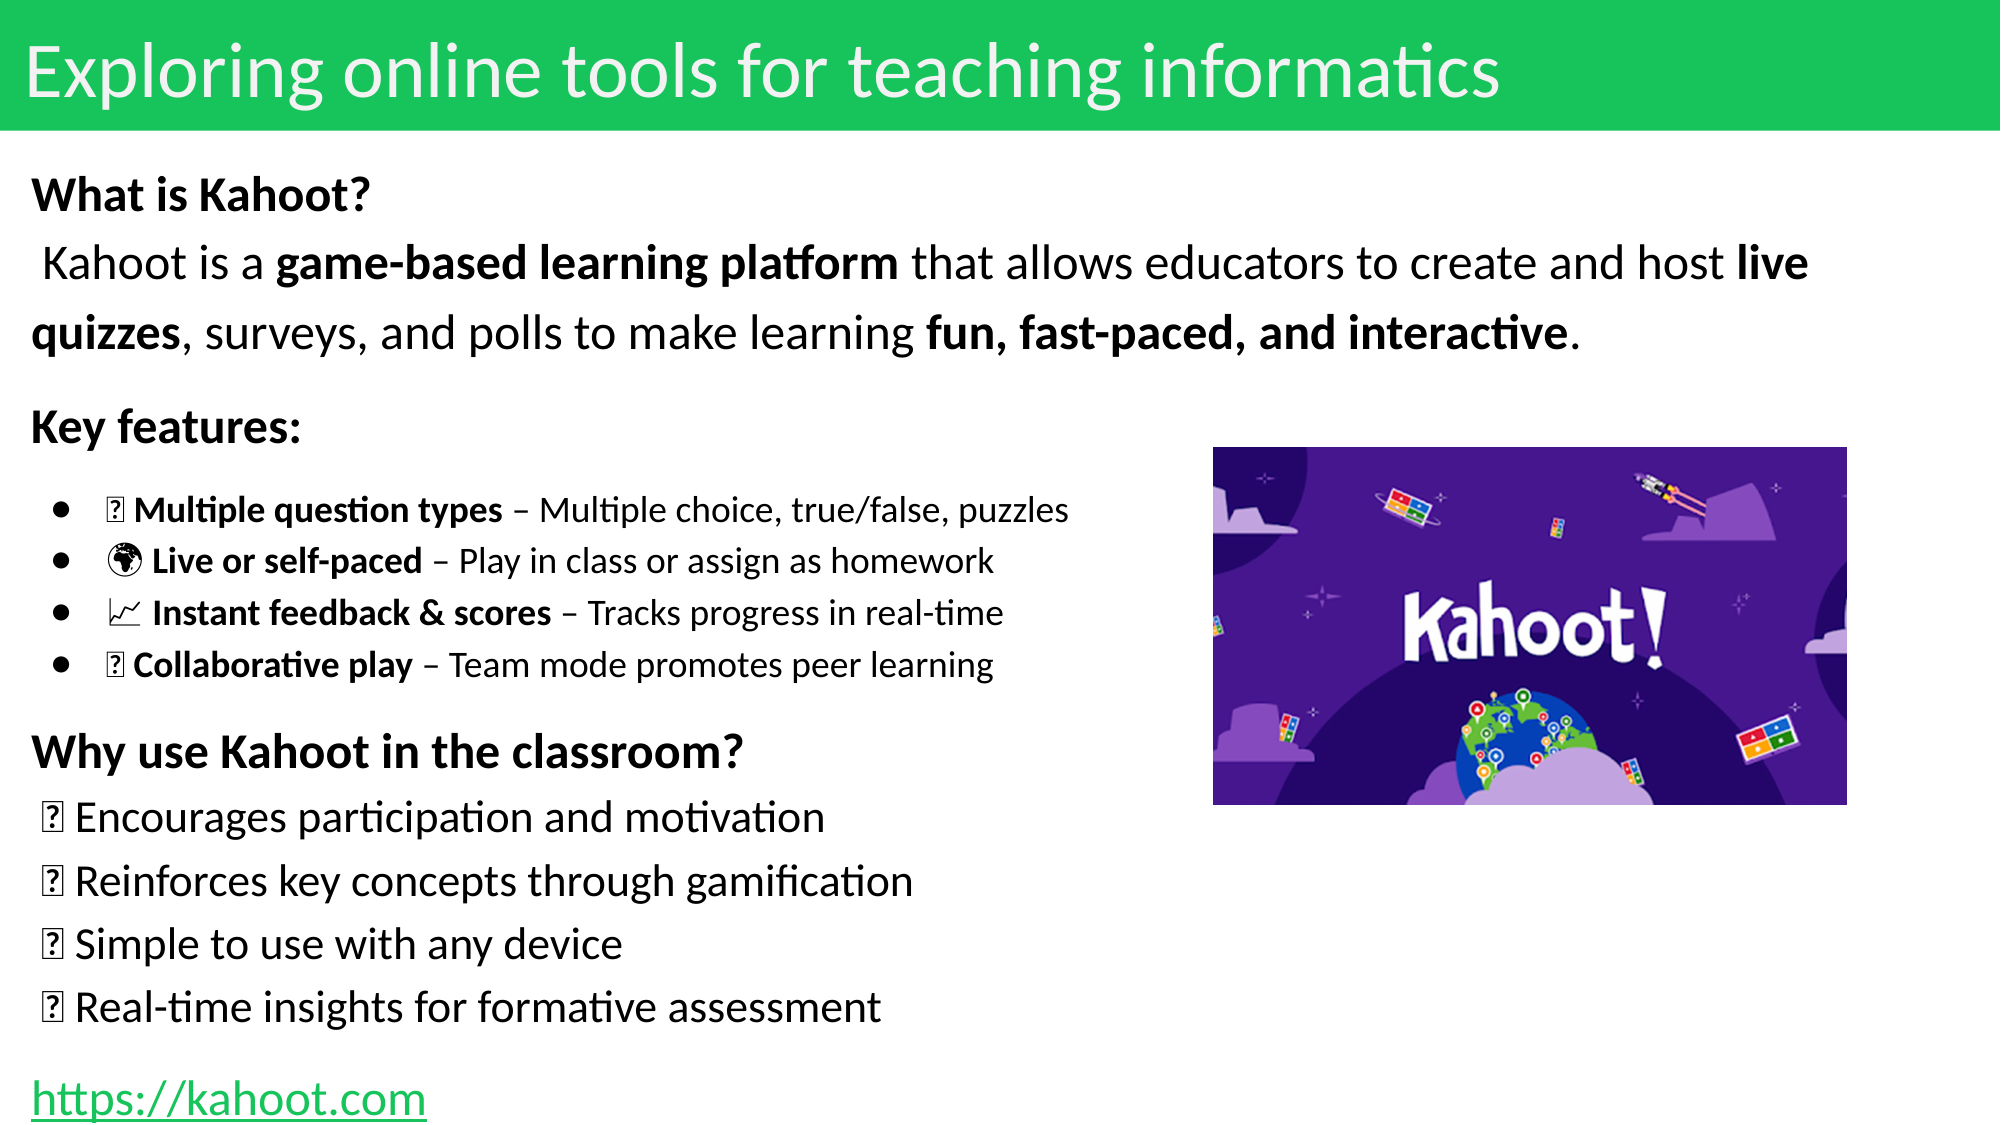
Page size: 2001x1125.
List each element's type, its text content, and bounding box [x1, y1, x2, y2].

list What is Kahoot? Kahoot is a game-based learning platform that allows educators to create and host live quizzes, surveys, and polls to make learning fun, fast-paced, and interactive. Key features: 🧩 Multiple question types – Multiple choice, true/false, puzzles 🌍 Live or self-paced – Play in class or assign as homework 📈 Instant feedback & scores – Tracks progress in real-time 👥 Collaborative play – Team mode promotes peer learning Why use Kahoot in the classroom? ✅ Encourages participation and motivation ✅ Reinforces key concepts through gamification ✅ Simple to use with any device ✅ Real-time insights for formative assessment https://kahoot.com [16, 144, 1976, 1108]
title Exploring online tools for teaching informatics [16, 13, 1976, 131]
picture [1213, 447, 1847, 805]
